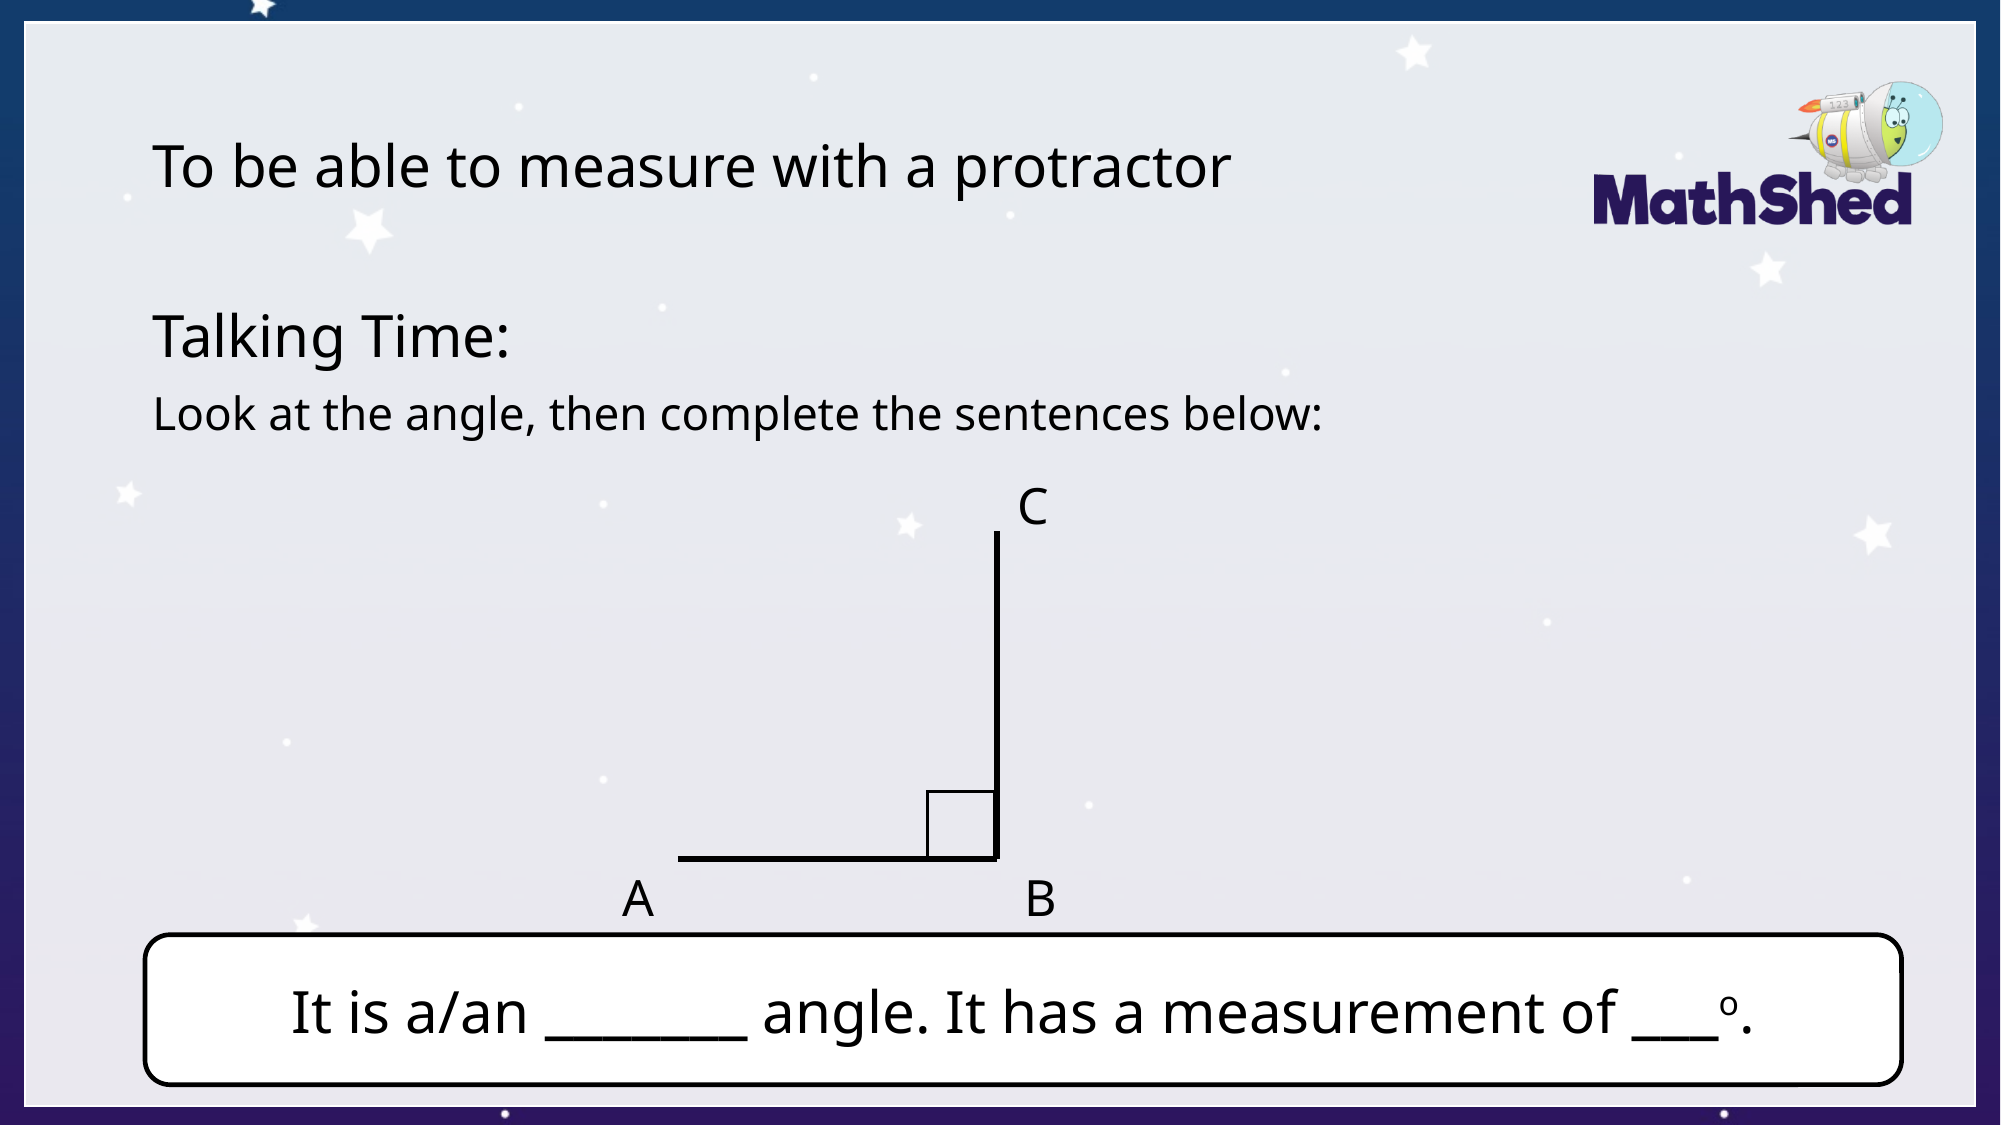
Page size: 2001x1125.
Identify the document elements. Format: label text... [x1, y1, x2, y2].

text_box A [607, 859, 670, 933]
text_box [926, 791, 994, 858]
text_box It is a/an _______ angle. It has a measurement of ___o. [143, 933, 1903, 1086]
picture [0, 0, 2001, 1125]
list Talking Time: Look at the angle, then complete the sentences below: [137, 299, 1863, 1014]
text_box C [1002, 466, 1064, 542]
text_box B [1009, 859, 1072, 933]
title To be able to measure with a protractor [137, 59, 1578, 278]
